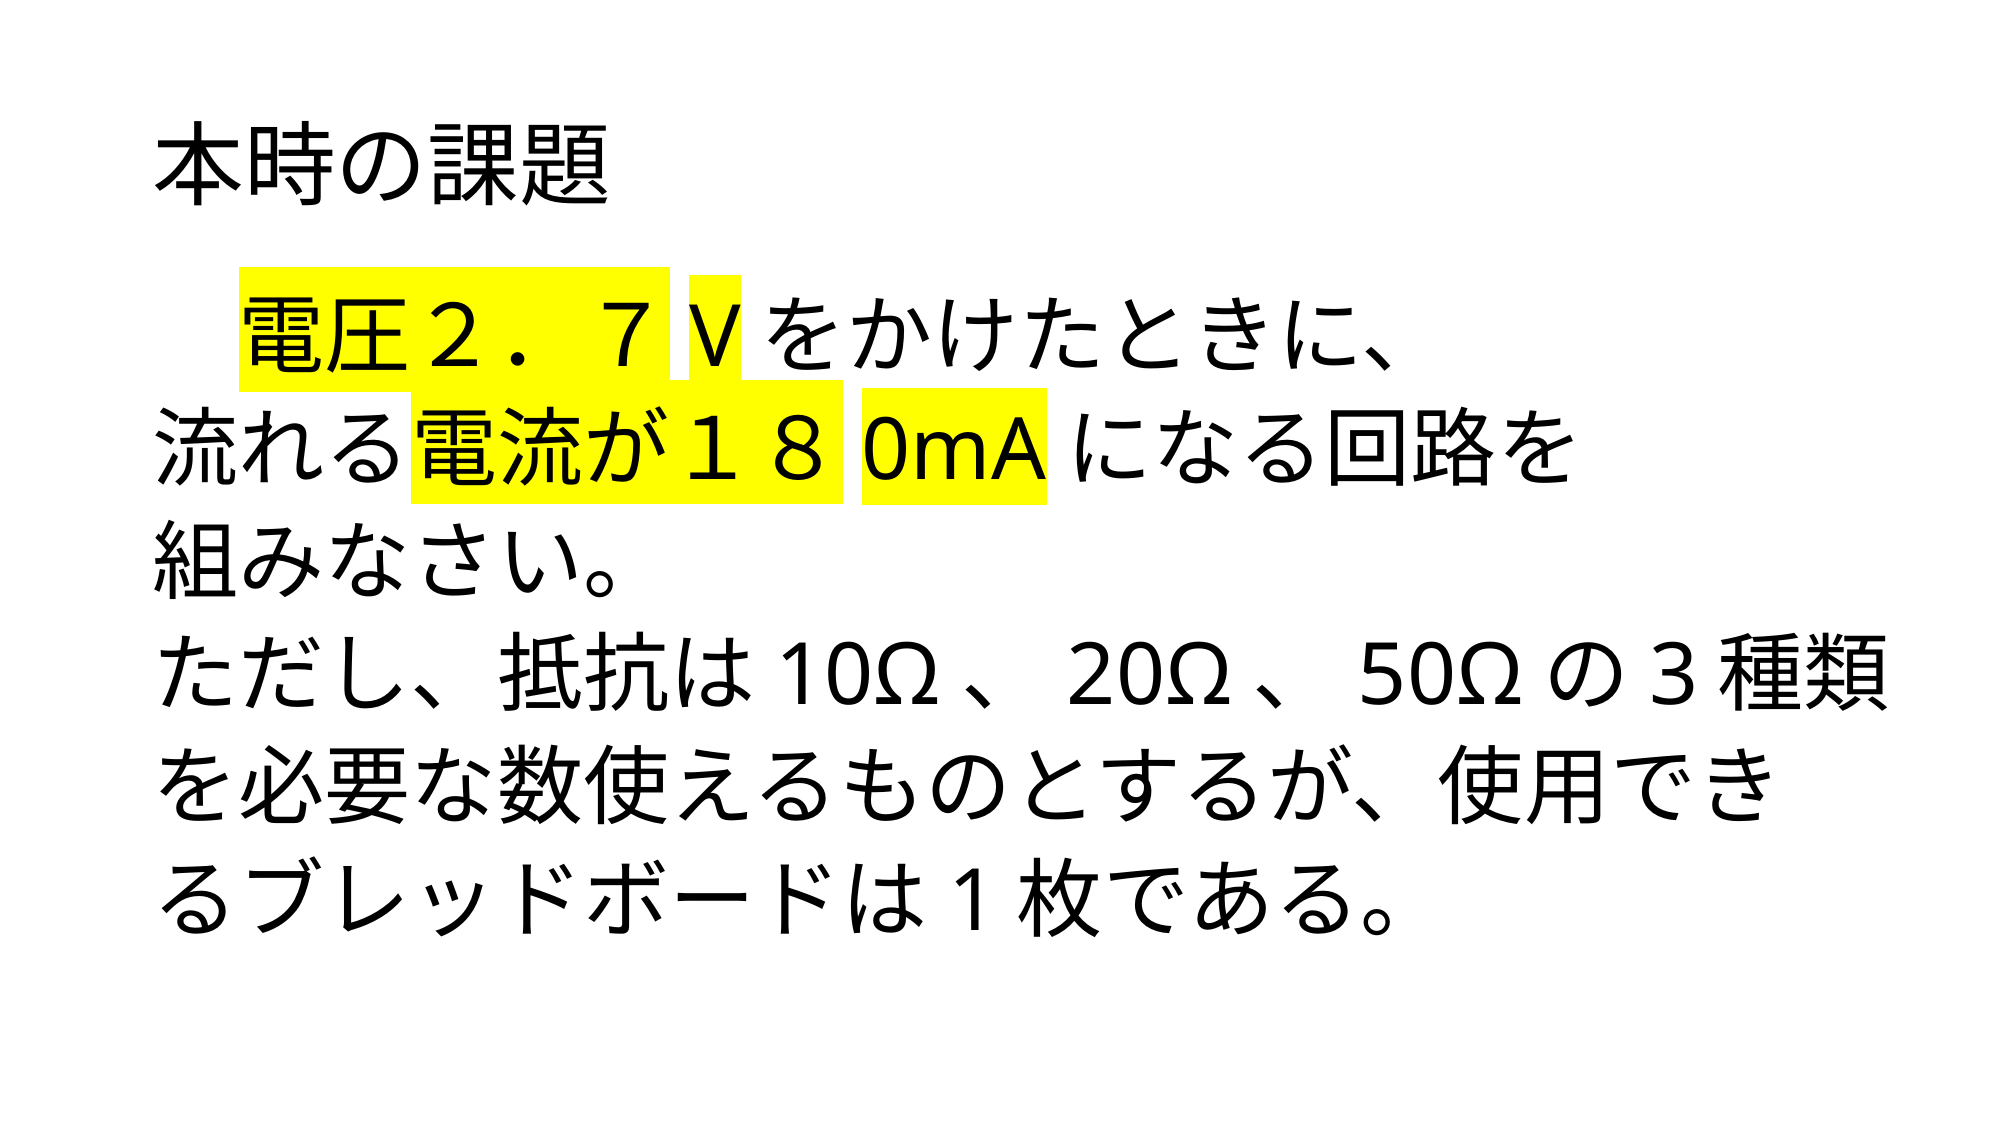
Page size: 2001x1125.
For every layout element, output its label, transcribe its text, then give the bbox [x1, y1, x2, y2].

list 電圧２．７Vをかけたときに、 流れる電流が１８0mAになる回路を 組みなさい。 ただし、抵抗は10Ω、20Ω、50Ωの3種類 を必要な数使えるものとするが、使用でき るブレッドボードは1枚である。 [137, 285, 1907, 1048]
title 本時の課題 [137, 59, 1863, 278]
